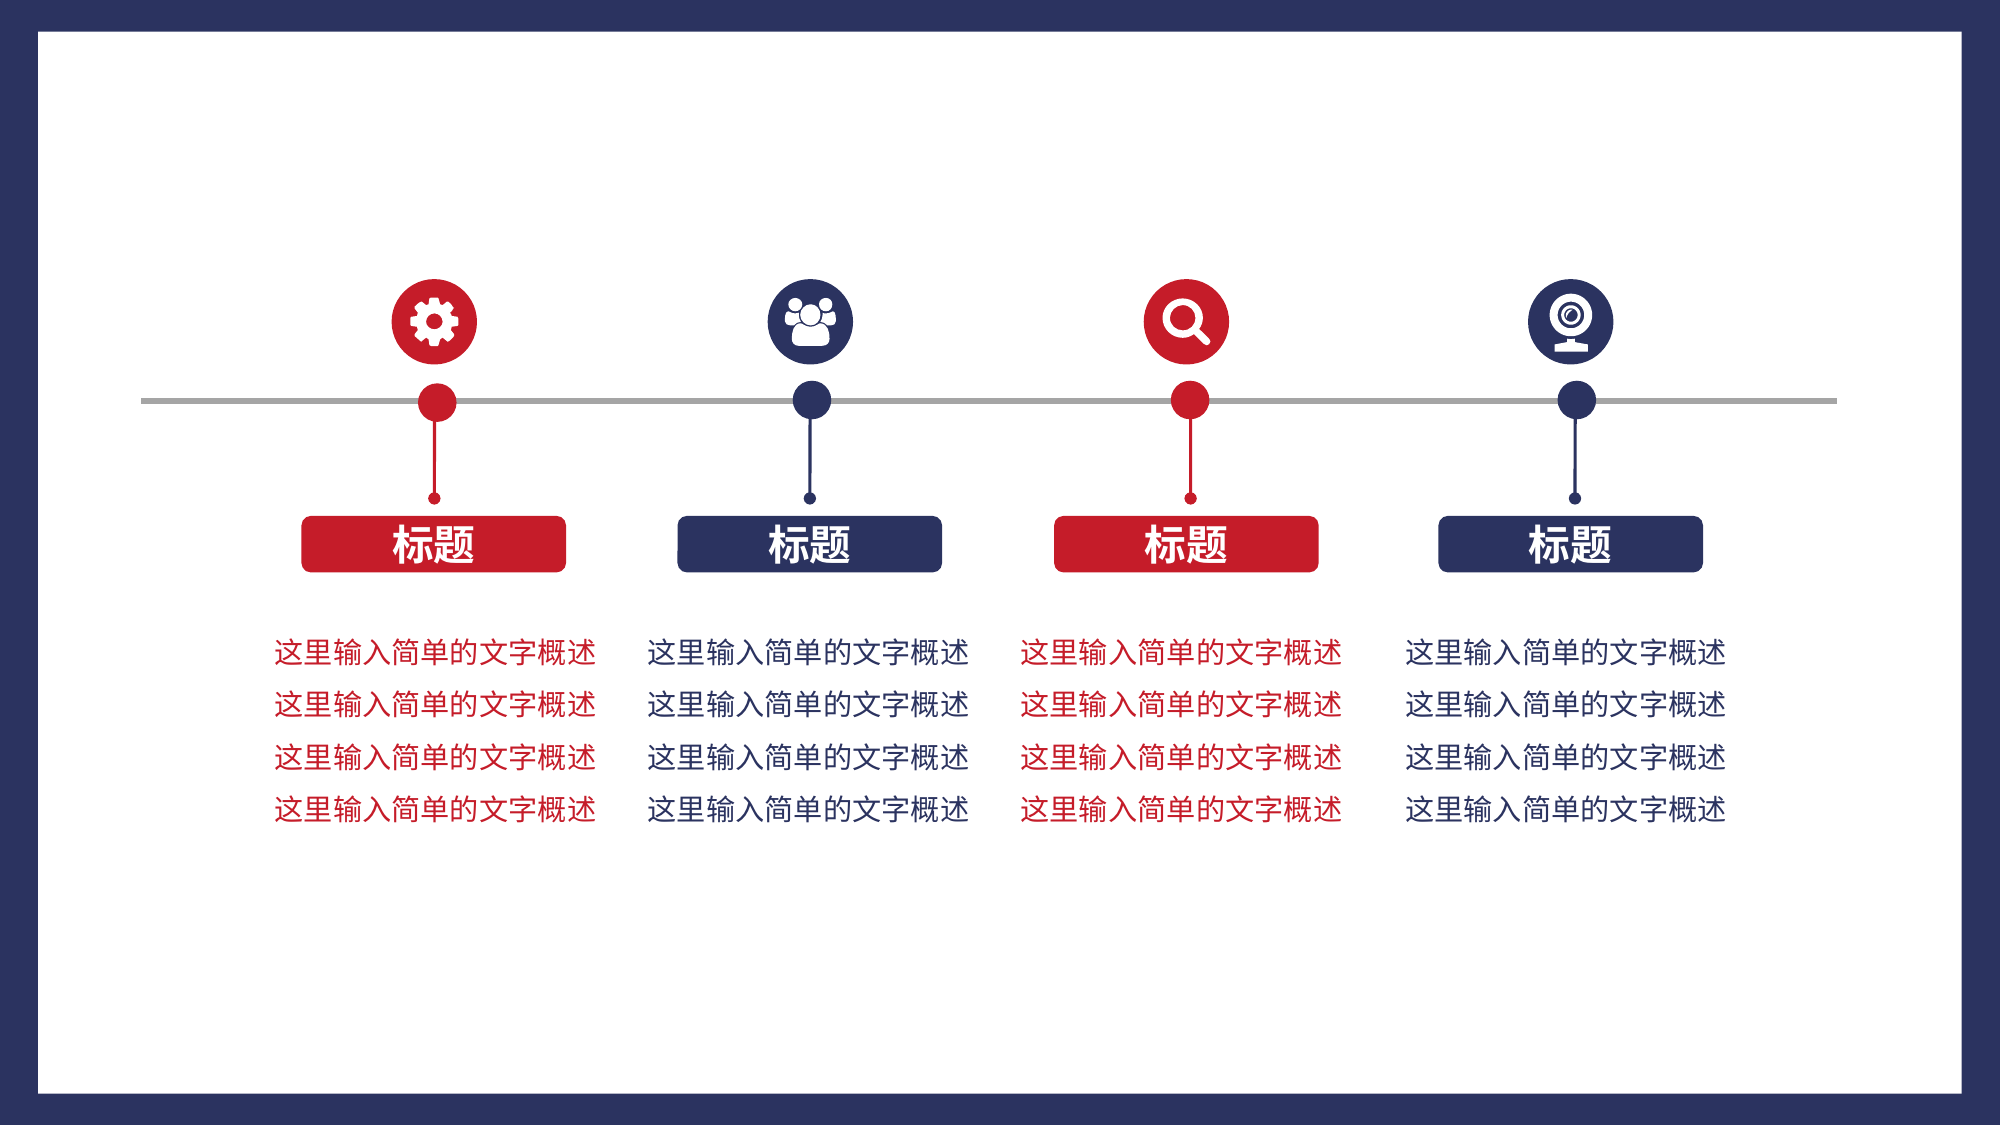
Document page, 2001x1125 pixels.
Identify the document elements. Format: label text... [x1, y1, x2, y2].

text_box 这里输入简单的文字概述 这里输入简单的文字概述 这里输入简单的文字概述 这里输入简单的文字概述 [616, 609, 985, 834]
text_box [784, 297, 836, 346]
text_box [38, 31, 1962, 1094]
text_box [391, 279, 477, 365]
text_box [139, 397, 418, 405]
text_box 标题 [677, 515, 943, 573]
text_box [1162, 298, 1211, 346]
text_box [1528, 279, 1614, 365]
text_box [0, 0, 2000, 1125]
text_box [1557, 380, 1597, 420]
text_box [1170, 380, 1210, 420]
text_box [1596, 397, 1839, 405]
text_box [767, 279, 854, 365]
text_box [1209, 397, 1558, 405]
text_box 这里输入简单的文字概述 这里输入简单的文字概述 这里输入简单的文字概述 这里输入简单的文字概述 [1373, 609, 1742, 834]
text_box 标题 [301, 515, 567, 573]
text_box 标题 [1054, 515, 1319, 573]
text_box [417, 383, 457, 422]
text_box 这里输入简单的文字概述 这里输入简单的文字概述 这里输入简单的文字概述 这里输入简单的文字概述 [989, 609, 1357, 834]
text_box [1549, 293, 1593, 337]
text_box [792, 380, 832, 420]
text_box 标题 [1438, 515, 1704, 573]
text_box [410, 297, 459, 347]
text_box [1143, 279, 1230, 365]
text_box [1568, 420, 1582, 505]
text_box [1184, 420, 1197, 505]
text_box [456, 397, 793, 405]
text_box [1554, 338, 1588, 352]
text_box [428, 422, 441, 505]
text_box [831, 397, 1171, 405]
text_box 这里输入简单的文字概述 这里输入简单的文字概述 这里输入简单的文字概述 这里输入简单的文字概述 [242, 609, 611, 834]
text_box [803, 420, 817, 505]
